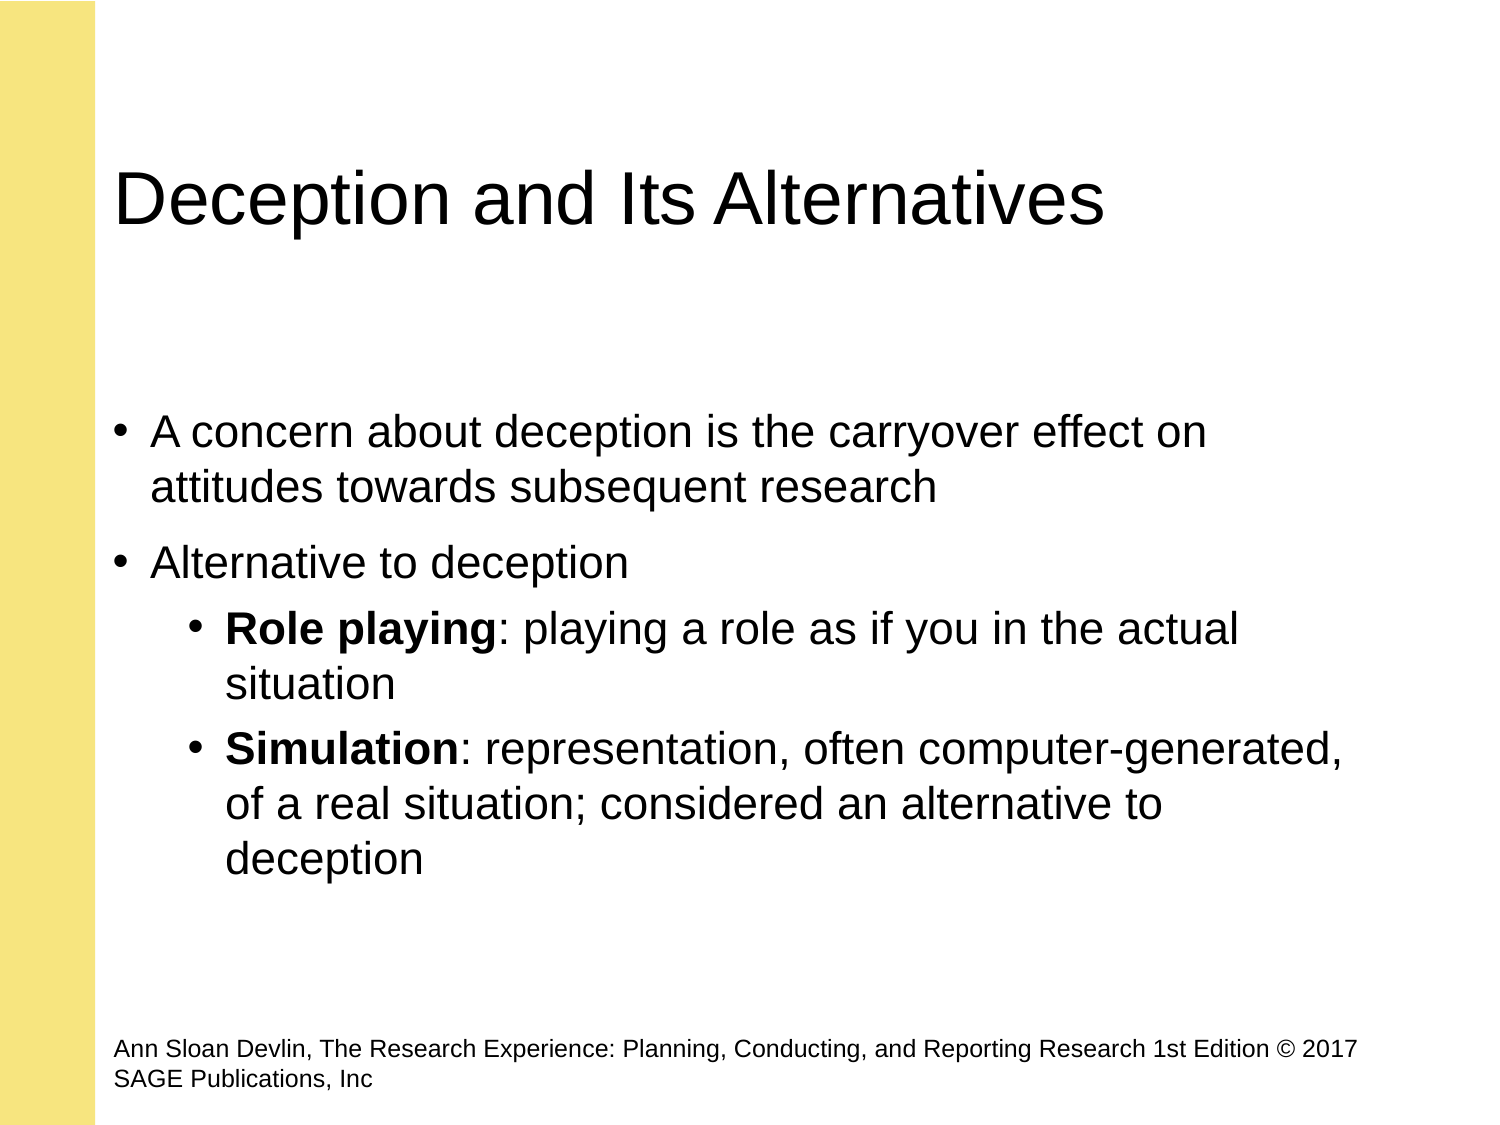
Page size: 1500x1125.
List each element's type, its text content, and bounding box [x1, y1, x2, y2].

list A concern about deception is the carryover effect on attitudes towards subsequent research Alternative to deception Role playing: playing a role as if you in the actual situation Simulation: representation, often computer-generated, of a real situation; considered an alternative to deception [97, 394, 1378, 902]
title Deception and Its Alternatives [98, 138, 1142, 263]
picture [0, 1, 96, 1125]
